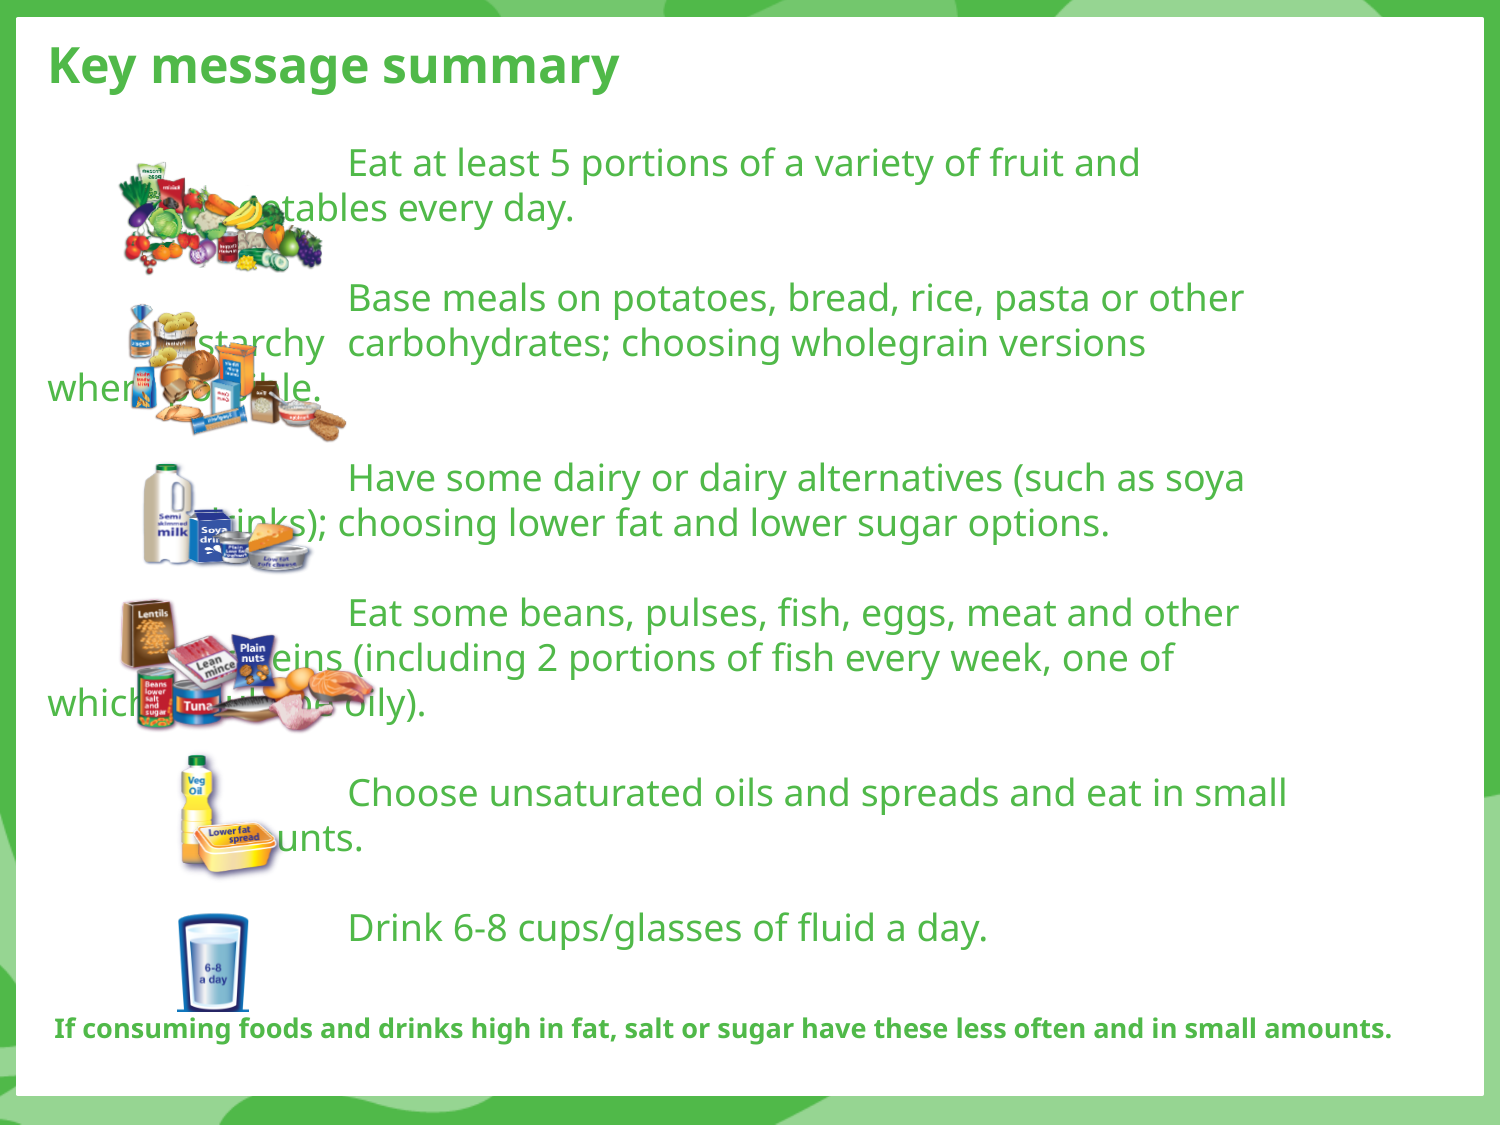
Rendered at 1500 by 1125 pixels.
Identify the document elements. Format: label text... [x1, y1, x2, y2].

picture [0, 0, 1500, 1125]
list Key message summary Eat at least 5 portions of a variety of fruit and vegetables every day. Base meals on potatoes, bread, rice, pasta or other starchy carbohydrates; choosing wholegrain versions where possible. Have some dairy or dairy alternatives (such as soya drinks); choosing lower fat and lower sugar options. Eat some beans, pulses, fish, eggs, meat and other proteins (including 2 portions of fish every week, one of which should be oily). Choose unsaturated oils and spreads and eat in small amounts. Drink 6-8 cups/glasses of fluid a day. If consuming foods and drinks high in fat, salt or sugar have these less often and in small amounts. [16, 17, 1484, 1096]
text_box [133, 459, 320, 580]
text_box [174, 748, 289, 905]
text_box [113, 593, 384, 742]
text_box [115, 159, 333, 280]
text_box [122, 302, 348, 444]
